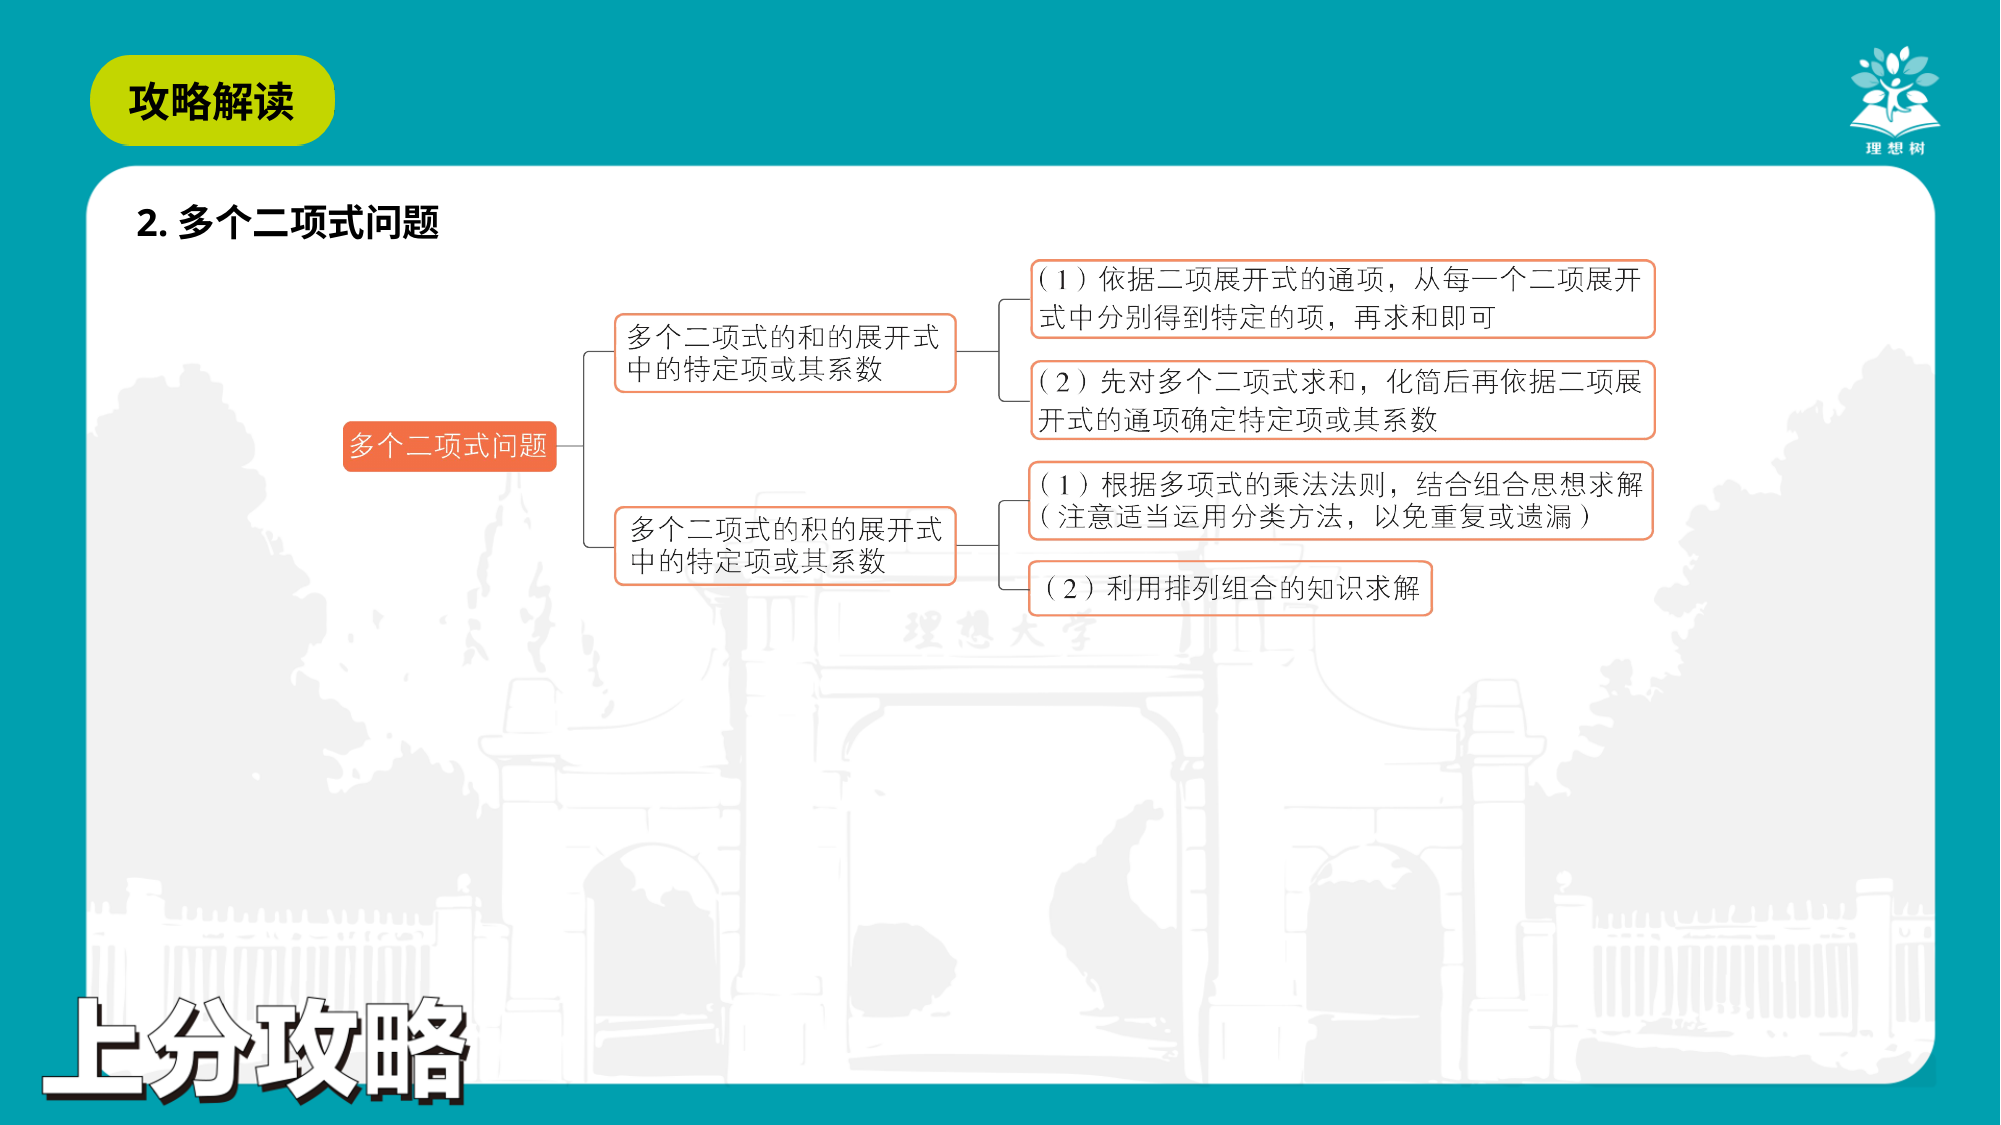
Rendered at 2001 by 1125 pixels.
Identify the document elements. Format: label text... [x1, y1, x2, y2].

picture [0, 0, 2000, 1125]
text_box 2.多个二项式问题 [136, 177, 1865, 237]
